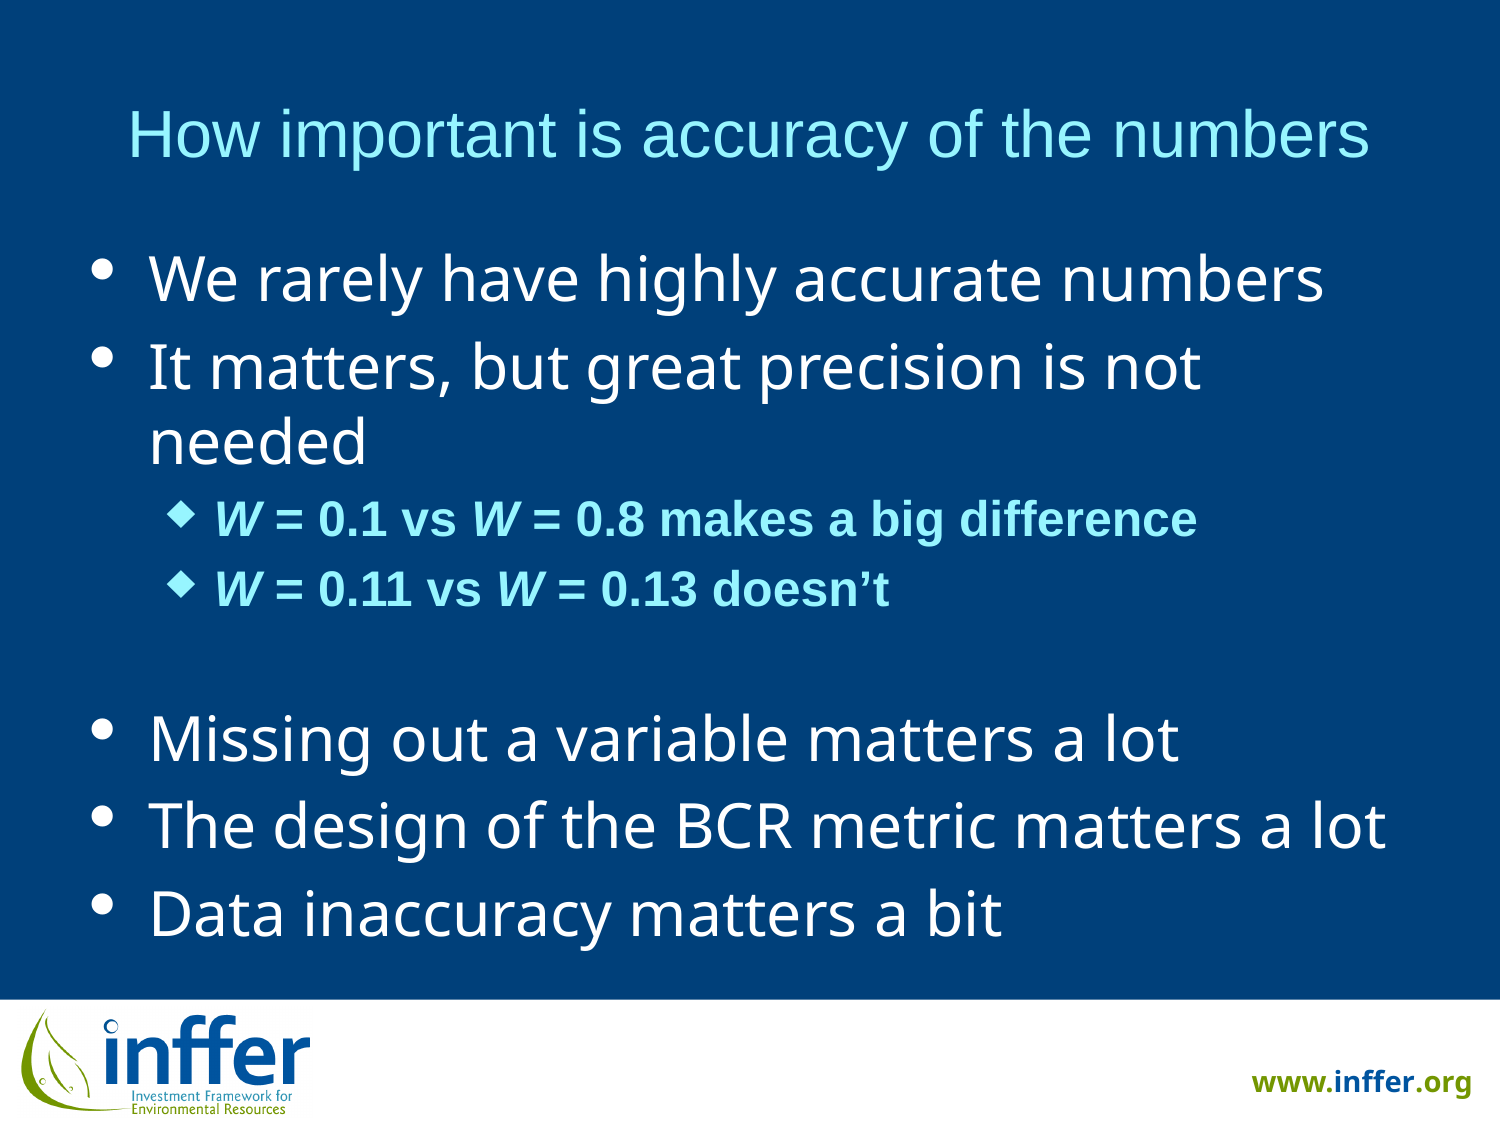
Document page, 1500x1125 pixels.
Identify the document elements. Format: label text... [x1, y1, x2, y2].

title How important is accuracy of the numbers [74, 37, 1426, 226]
picture [17, 1006, 313, 1118]
list We rarely have highly accurate numbers It matters, but great precision is not needed W = 0.1 vs W = 0.8 makes a big difference W = 0.11 vs W = 0.13 doesn’t Missing out a variable matters a lot The design of the BCR metric matters a lot Data inaccuracy matters a bit [76, 231, 1428, 1000]
